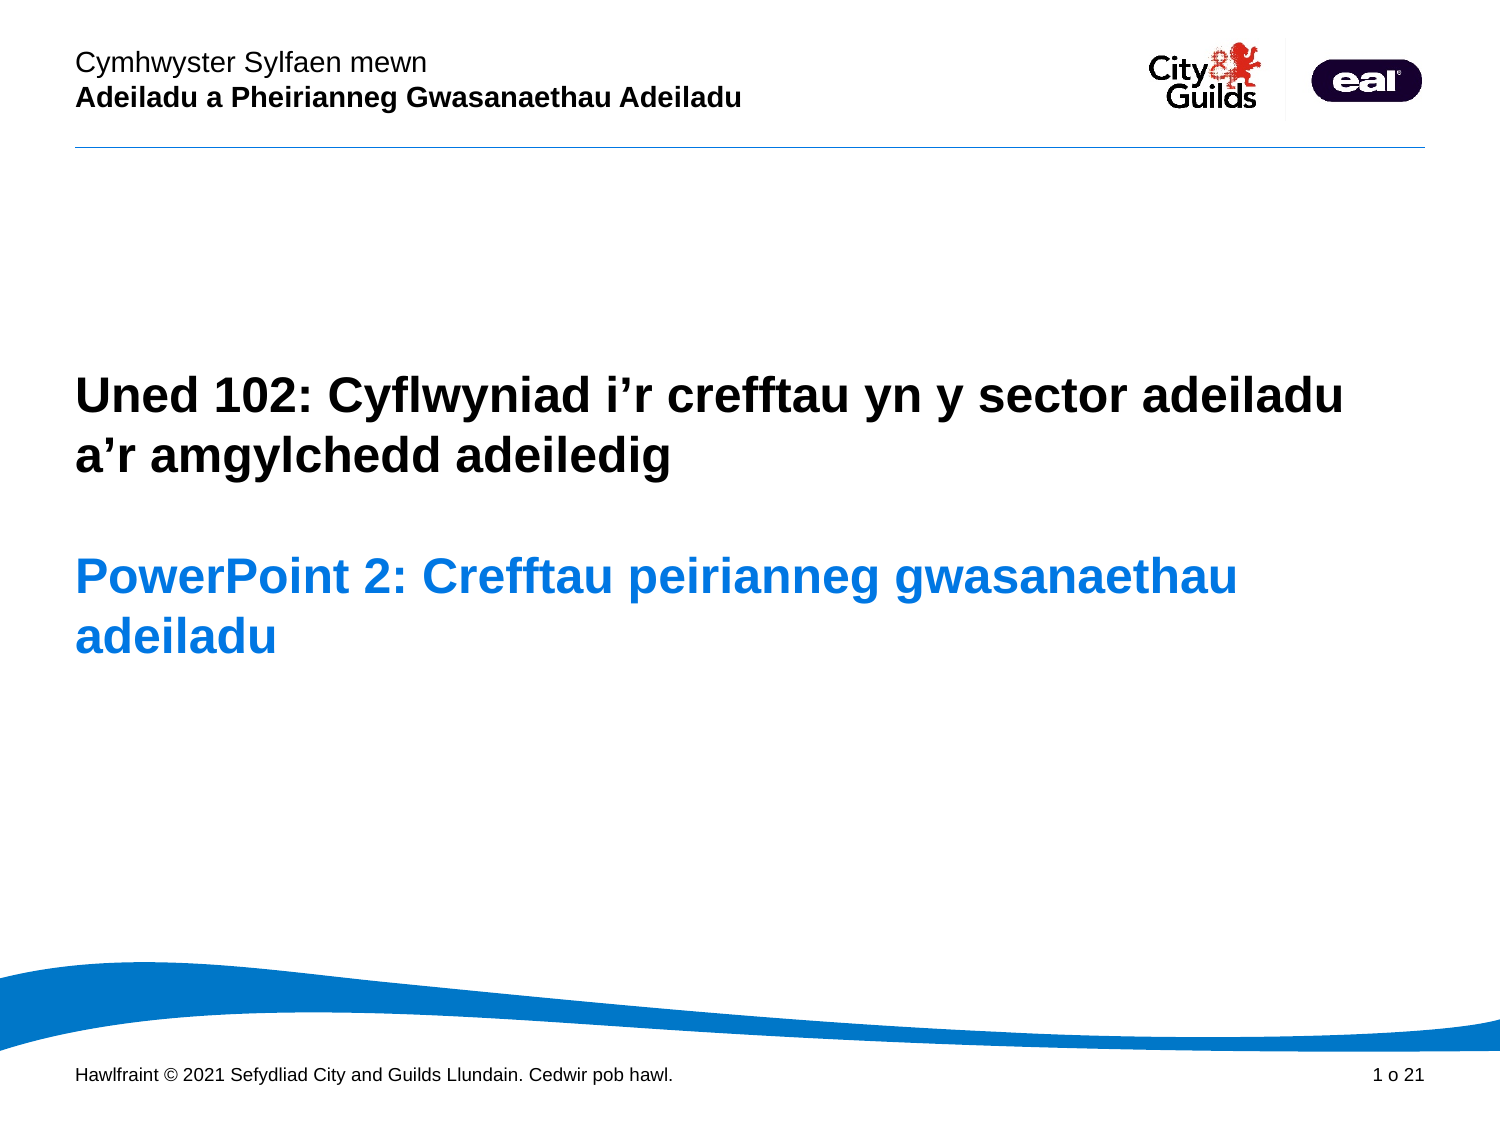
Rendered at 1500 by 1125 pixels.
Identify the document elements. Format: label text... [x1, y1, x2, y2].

list Cyflwyniad PowerPoint [74, 224, 1426, 1006]
text_box Uned 102: Cyflwyniad i’r crefftau yn y sector adeiladu a’r amgylchedd adeiledig [75, 362, 1388, 482]
picture [1149, 38, 1422, 121]
title PowerPoint 2: Crefftau peirianneg gwasanaethau adeiladu [74, 482, 1413, 896]
